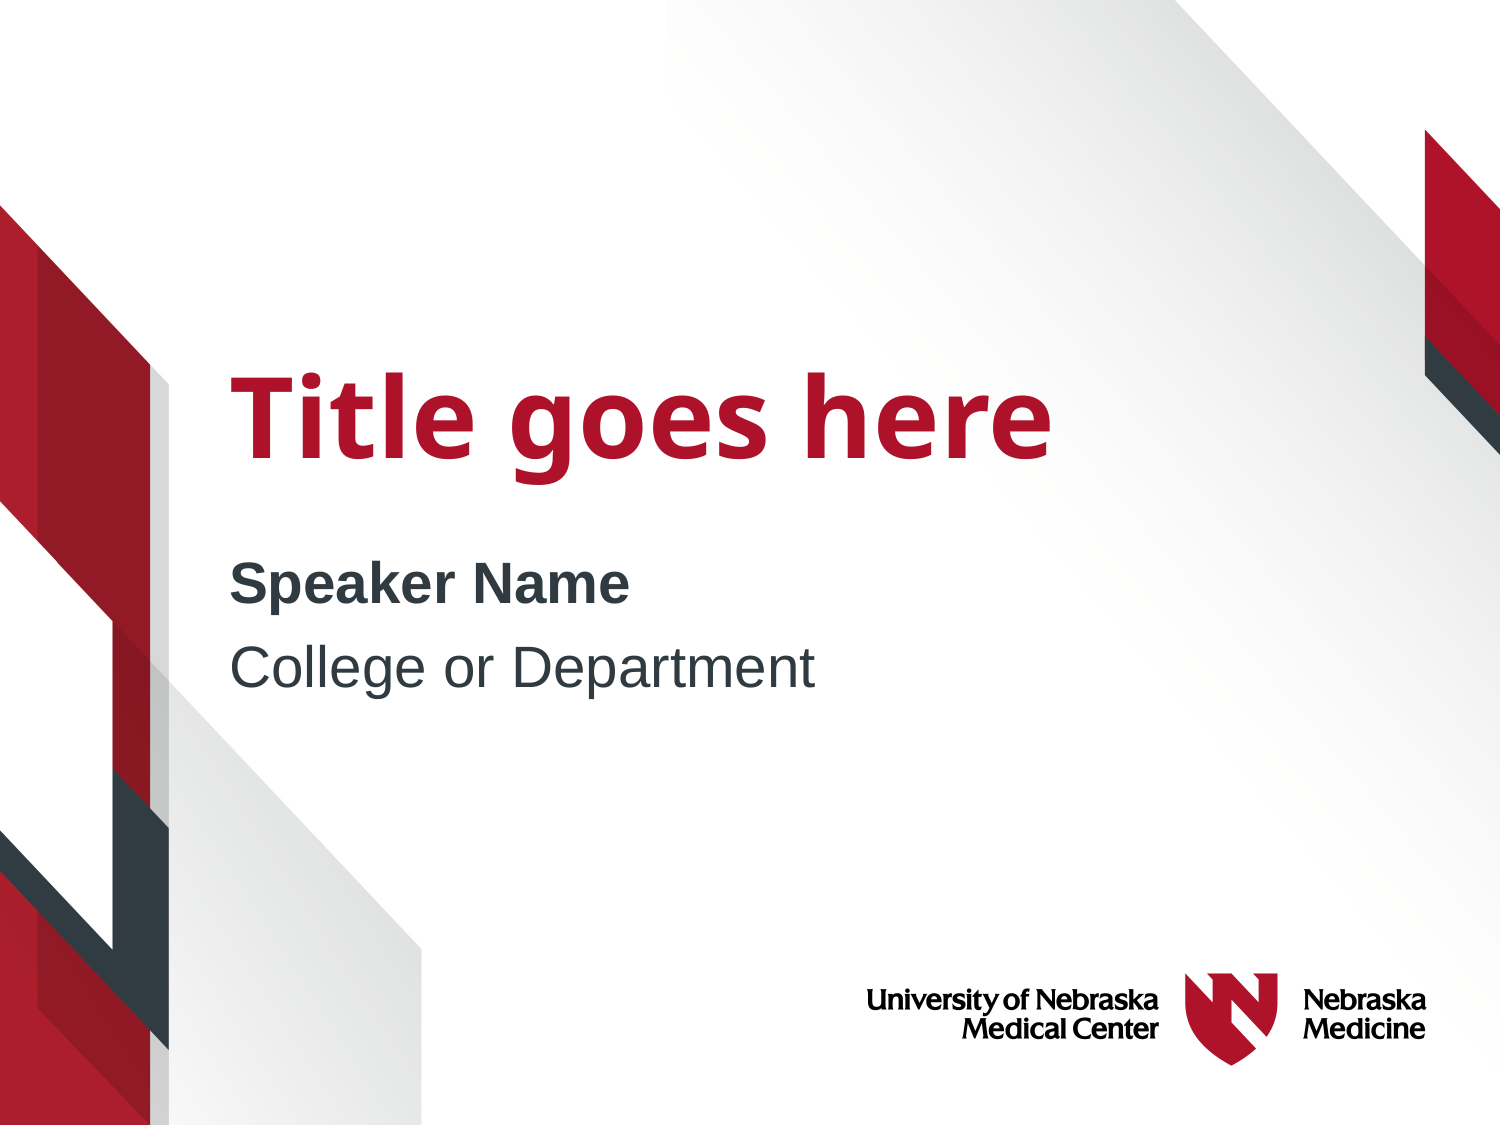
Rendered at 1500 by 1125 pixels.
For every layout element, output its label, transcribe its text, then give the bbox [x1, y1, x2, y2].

title Title goes here [214, 172, 1378, 481]
picture [0, 0, 1500, 1125]
subtitle Speaker Name College or Department [214, 546, 1378, 829]
